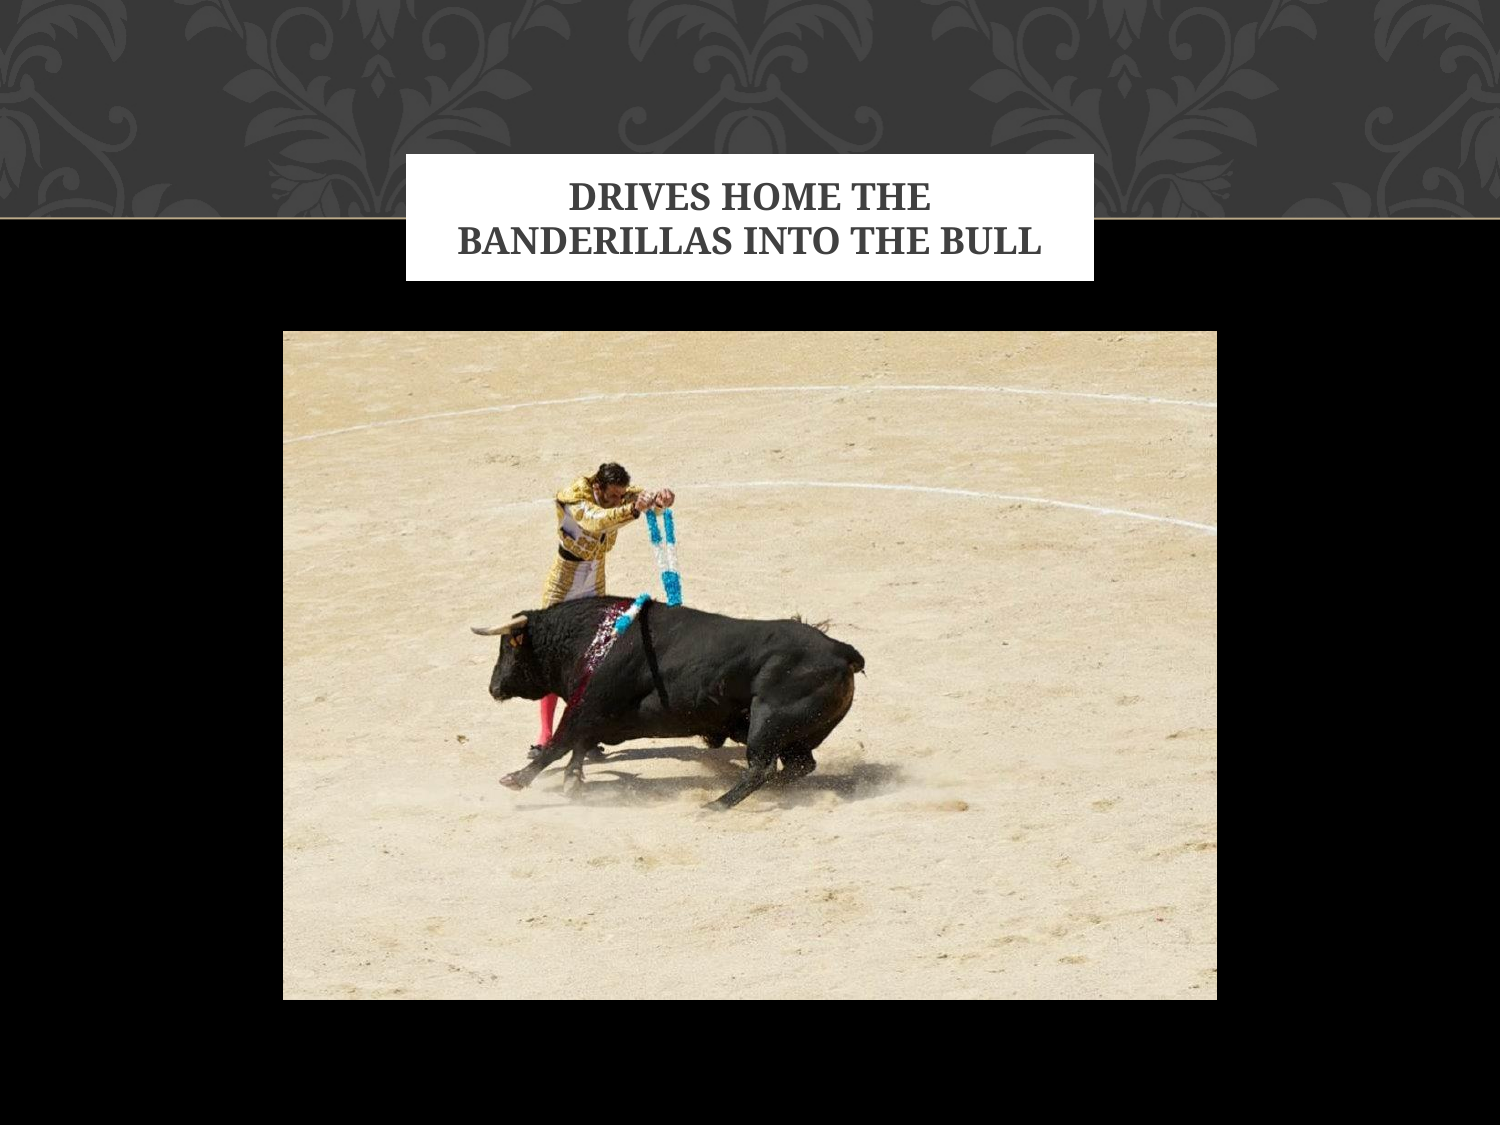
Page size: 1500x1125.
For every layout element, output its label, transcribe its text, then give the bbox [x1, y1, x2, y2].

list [282, 331, 1218, 1001]
title Drives home the banderillas into the bull [406, 154, 1094, 281]
